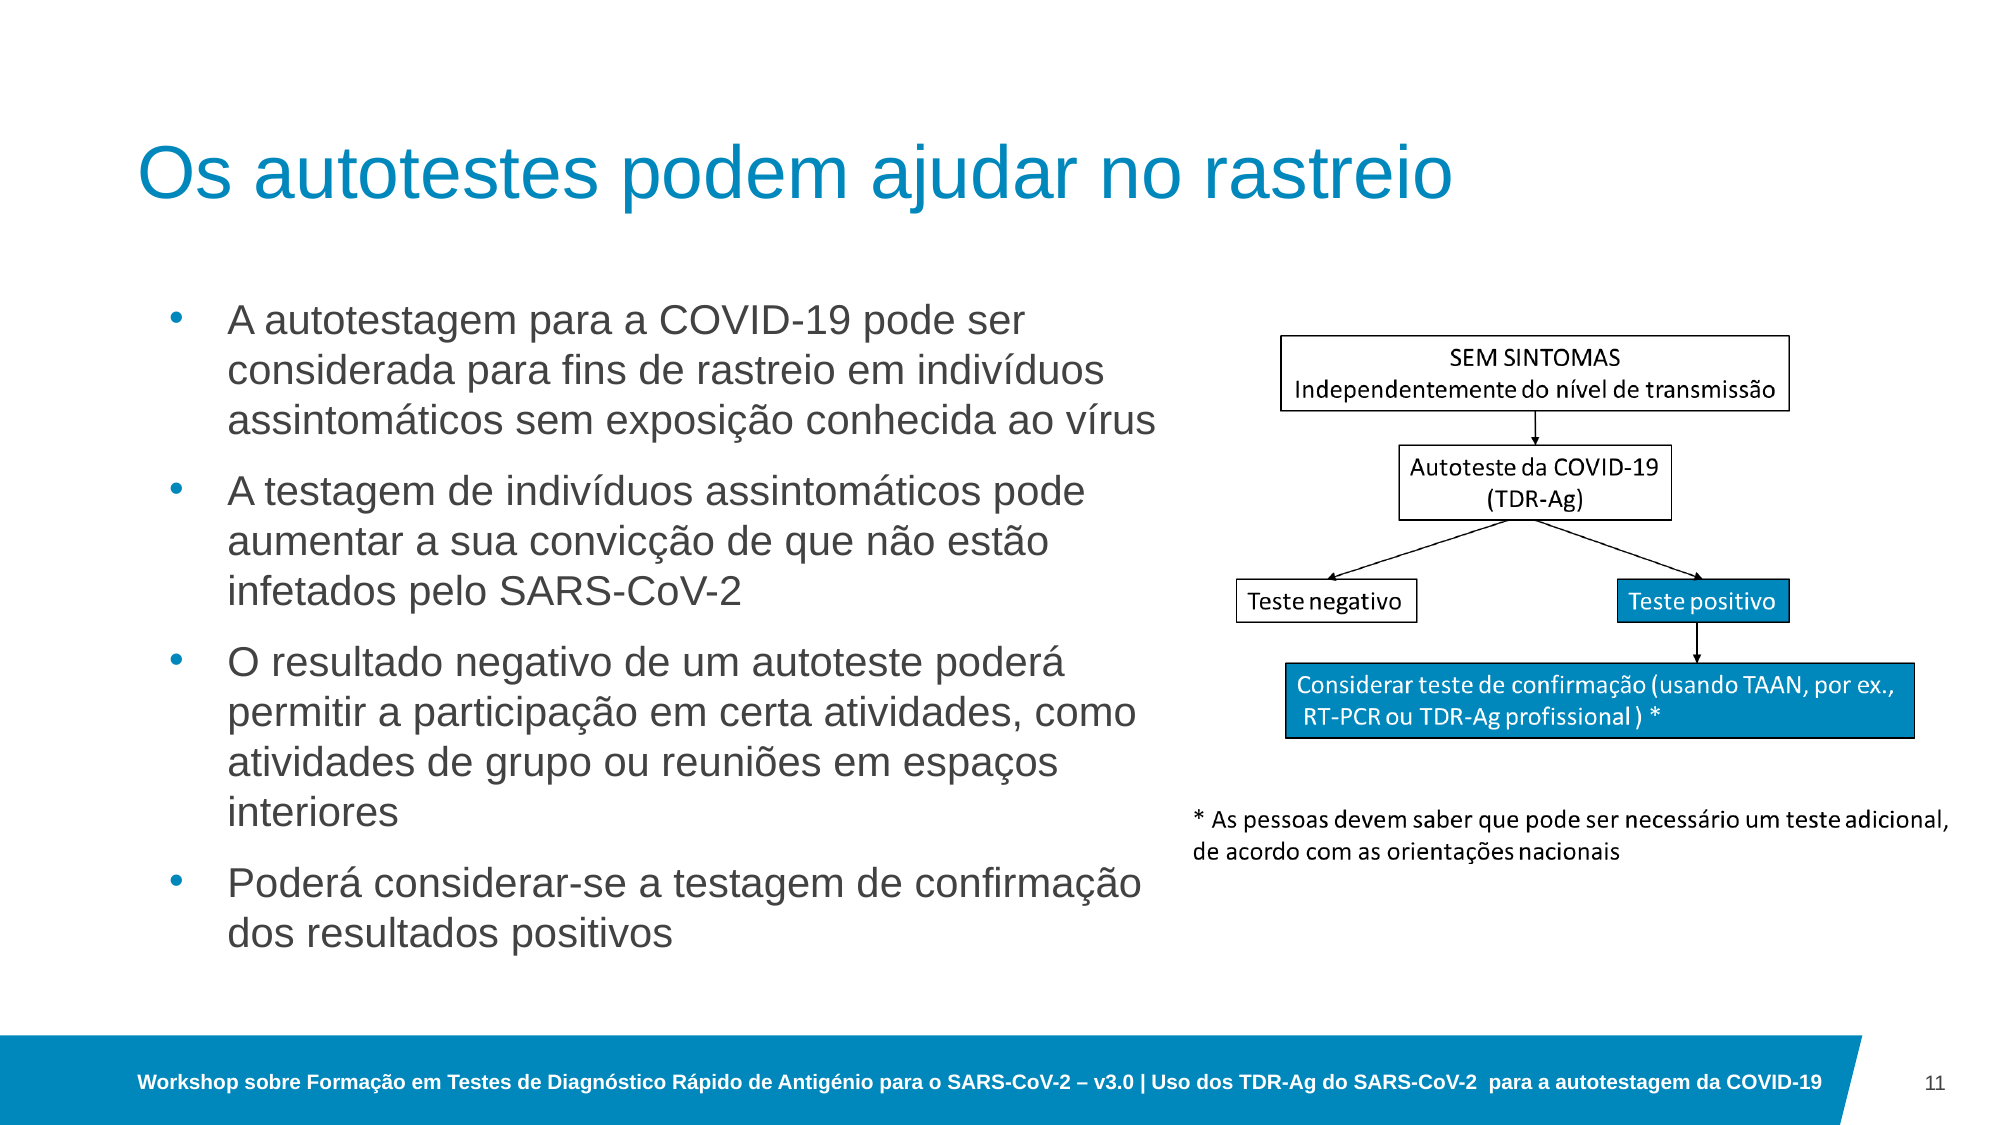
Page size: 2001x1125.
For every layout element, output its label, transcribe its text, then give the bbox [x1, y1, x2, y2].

list A autotestagem para a COVID-19 pode ser considerada para fins de rastreio em indivíduos assintomáticos sem exposição conhecida ao vírus A testagem de indivíduos assintomáticos pode aumentar a sua convicção de que não estão infetados pelo SARS-CoV-2 O resultado negativo de um autoteste poderá permitir a participação em certa atividades, como atividades de grupo ou reuniões em espaços interiores Poderá considerar-se a testagem de confirmação dos resultados positivos [137, 284, 1206, 1014]
picture [1174, 332, 1974, 883]
footer Workshop sobre Formação em Testes de Diagnóstico Rápido de Antigénio para o SARS-CoV-2 – v3.0 | Uso dos TDR-Ag do SARS-CoV-2 para a autotestagem da COVID-19 [137, 1039, 1838, 1122]
title Os autotestes podem ajudar no rastreio [137, 59, 1863, 215]
slide_number 11 [1862, 1035, 1947, 1125]
